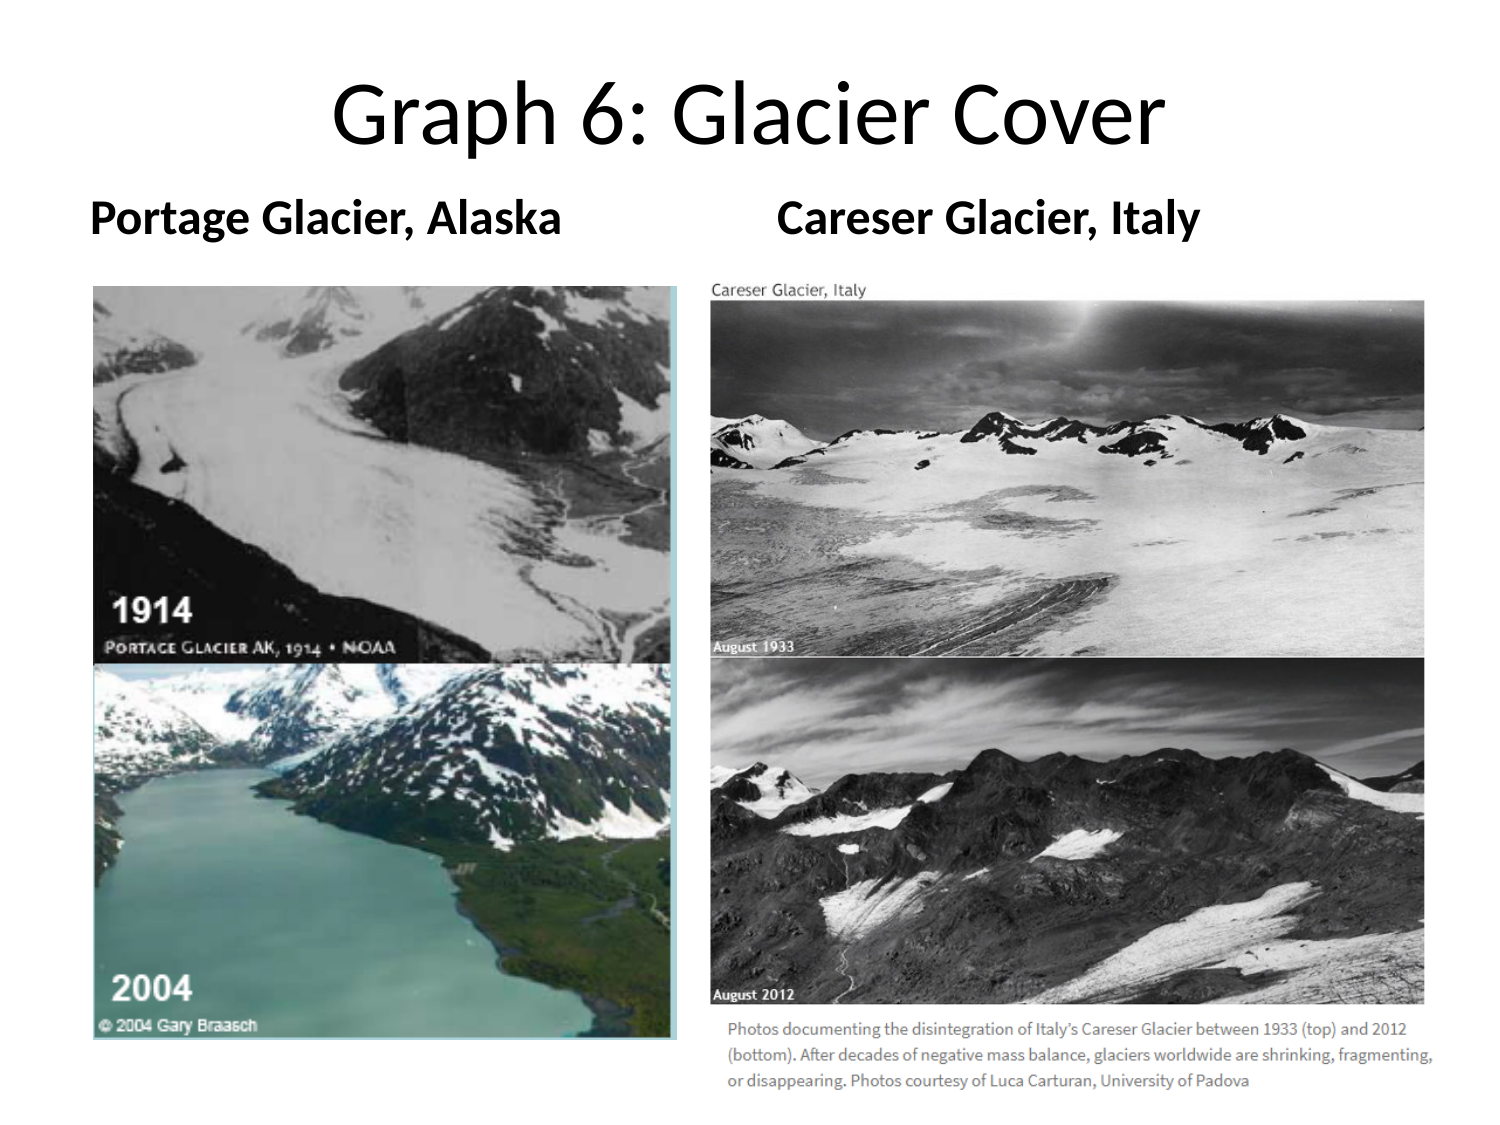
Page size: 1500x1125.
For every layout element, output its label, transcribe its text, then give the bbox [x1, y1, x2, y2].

title Graph 6: Glacier Cover [75, 14, 1425, 203]
list Careser Glacier, Italy [761, 146, 1425, 252]
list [0, 285, 687, 1040]
picture [692, 270, 1463, 1111]
list Portage Glacier, Alaska [75, 146, 738, 252]
